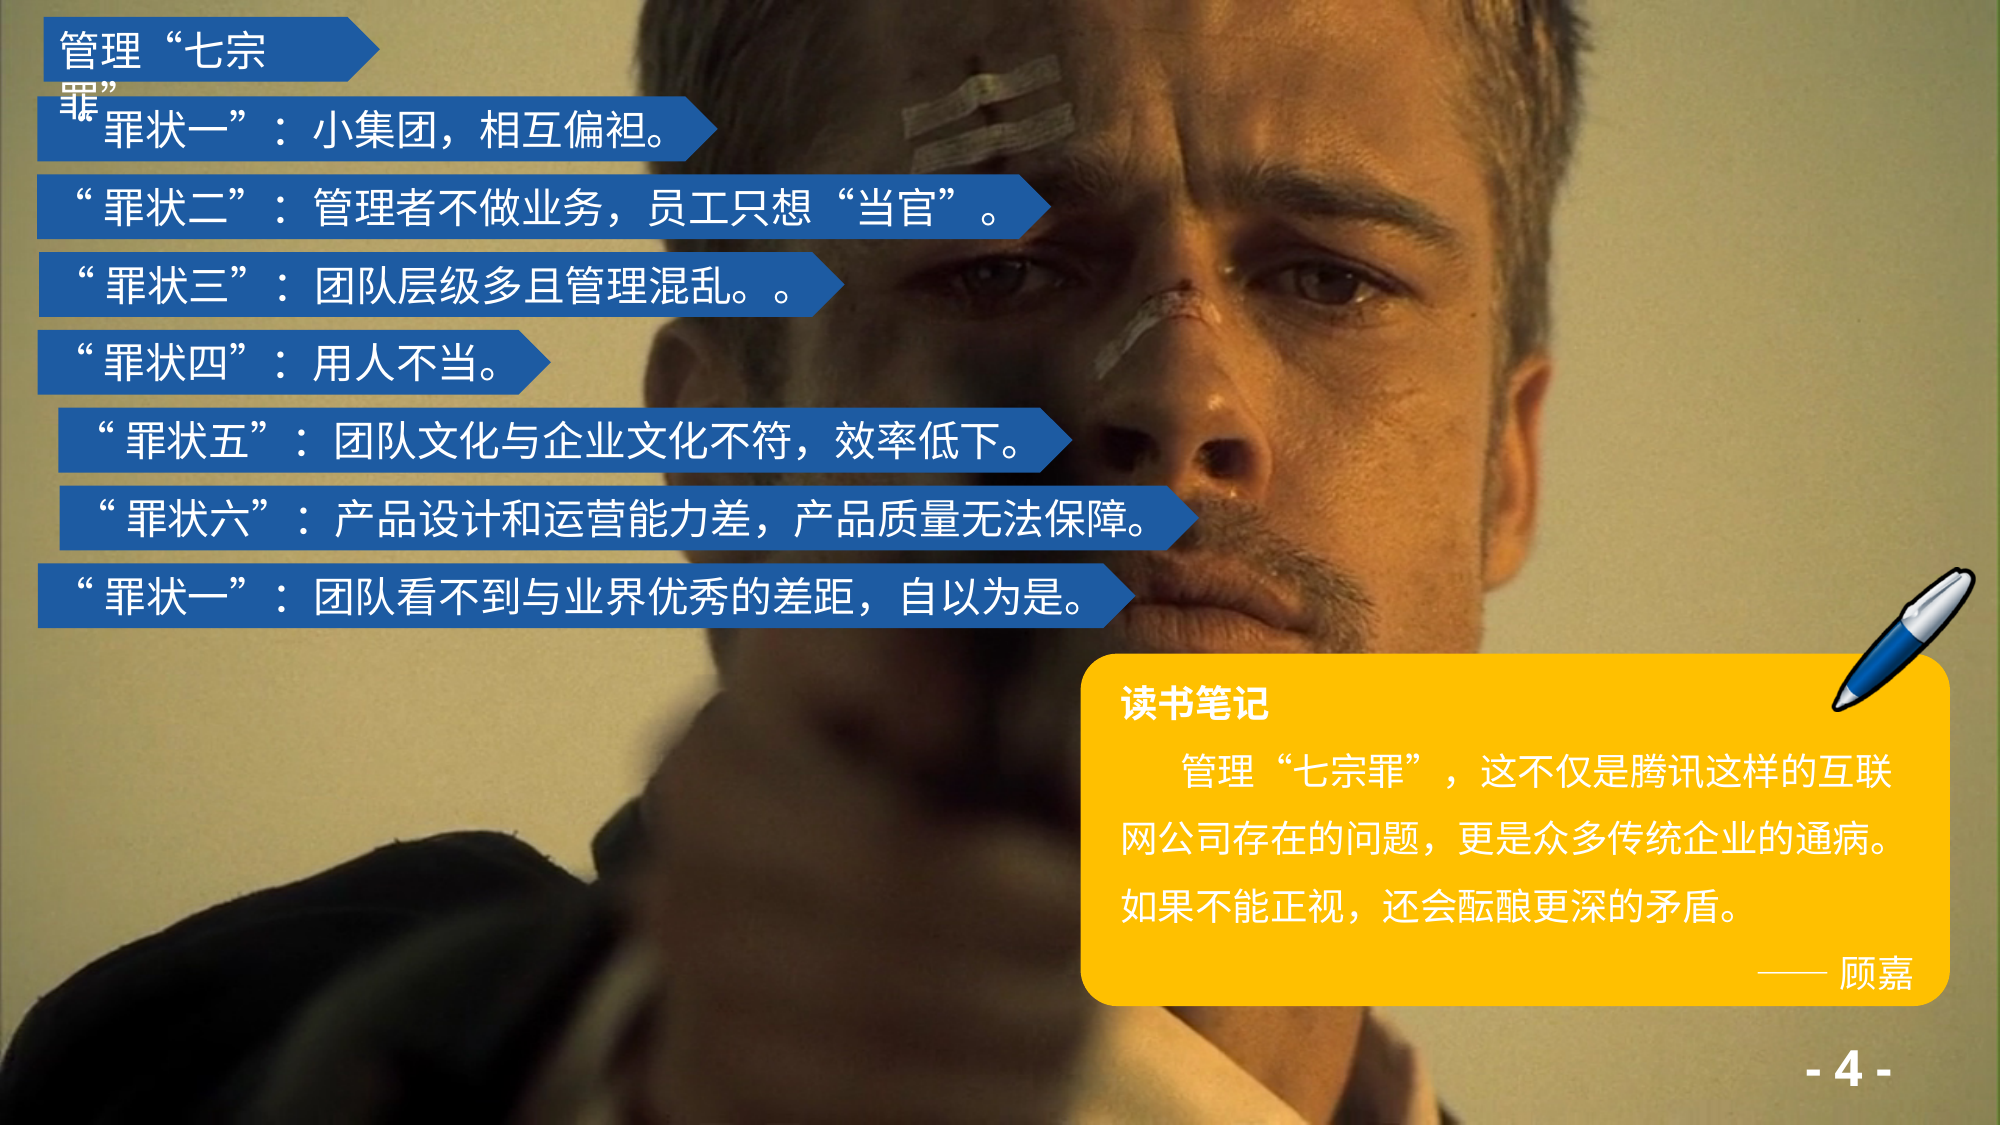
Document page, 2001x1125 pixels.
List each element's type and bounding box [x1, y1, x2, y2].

text_box [1080, 567, 1976, 1007]
picture [0, 0, 2000, 1125]
